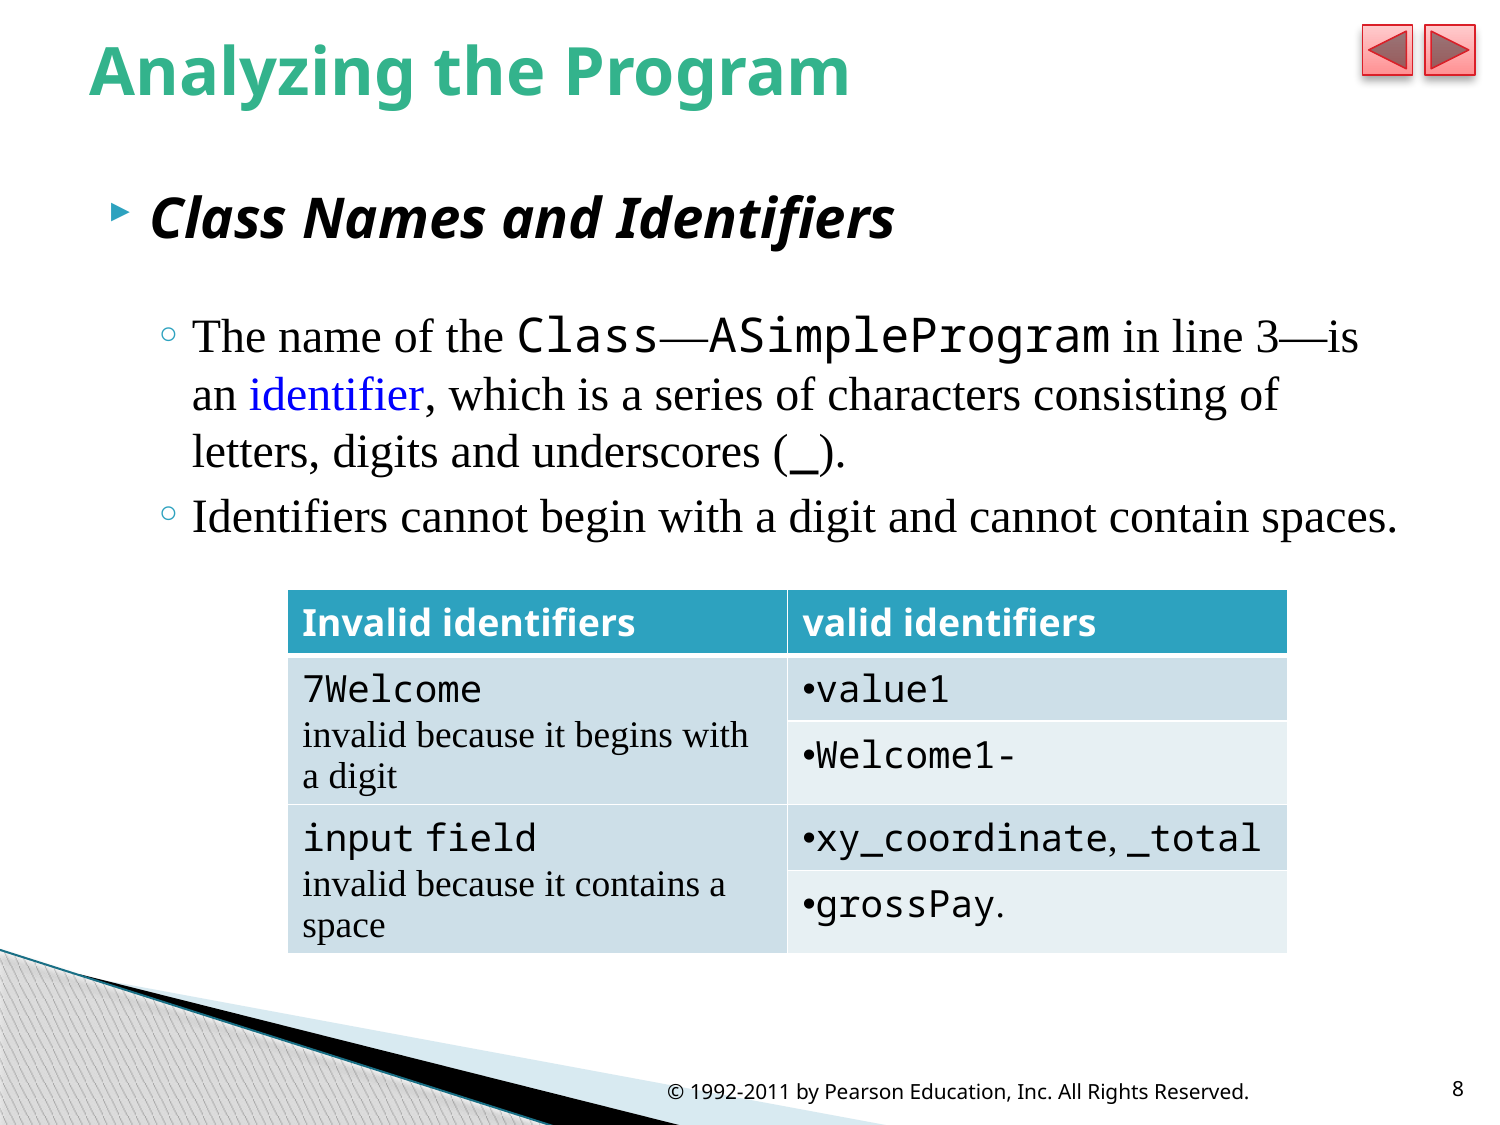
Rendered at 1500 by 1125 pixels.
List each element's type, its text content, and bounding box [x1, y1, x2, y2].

table_cell value1 [788, 658, 1287, 720]
table_header Invalid identifiers [288, 590, 787, 653]
footer © 1992-2011 by Pearson Education, Inc. All Rights Reserved. [612, 1051, 1305, 1112]
title Analyzing the Program [75, 0, 1425, 163]
table_cell 7Welcome invalid because it begins with a digit [288, 658, 787, 804]
table_cell xy_coordinate, _total [788, 805, 1287, 870]
table_cell input field invalid because it contains a space [288, 805, 787, 953]
table_cell grossPay. [788, 871, 1287, 953]
table_header valid identifiers [788, 590, 1287, 653]
table_cell Welcome1- [788, 722, 1287, 804]
list Class Names and Identifiers The name of the Class—ASimpleProgram in line 3—is an identifier, which is a series of characters consisting of letters, digits and underscores (_). Identifiers cannot begin with a digit and cannot contain spaces. [74, 174, 1426, 918]
slide_number 8 [1418, 1051, 1479, 1112]
